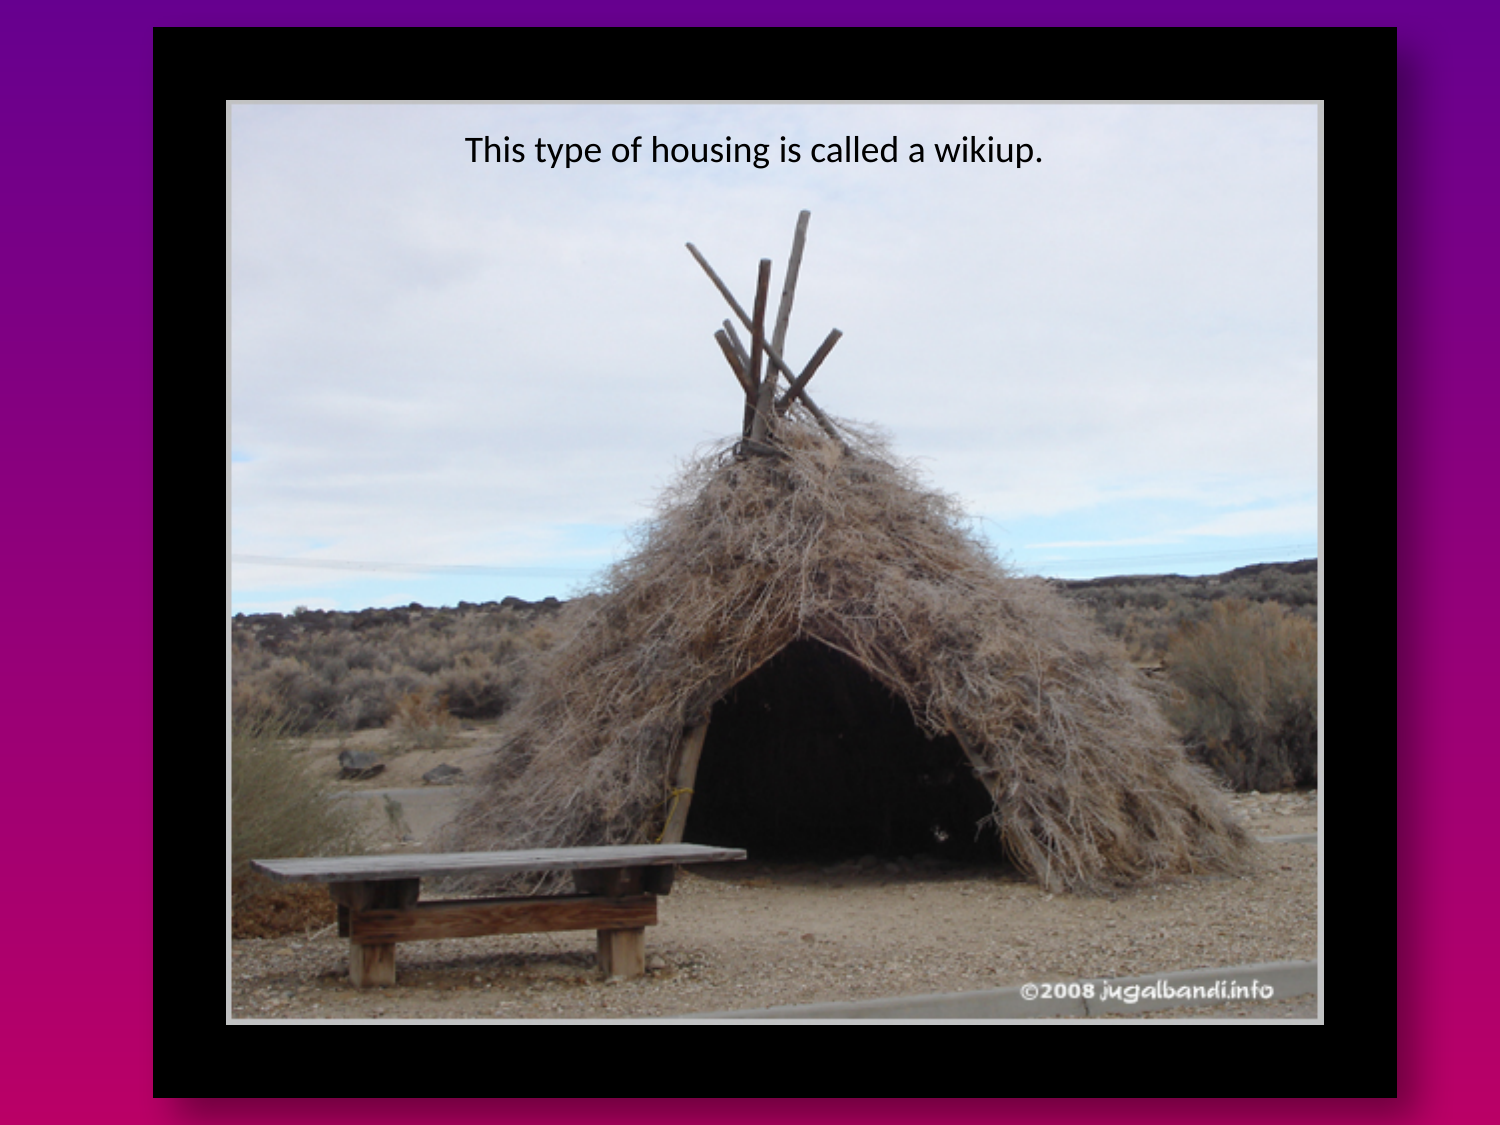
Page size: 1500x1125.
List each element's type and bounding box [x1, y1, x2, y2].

picture [225, 99, 1324, 1026]
